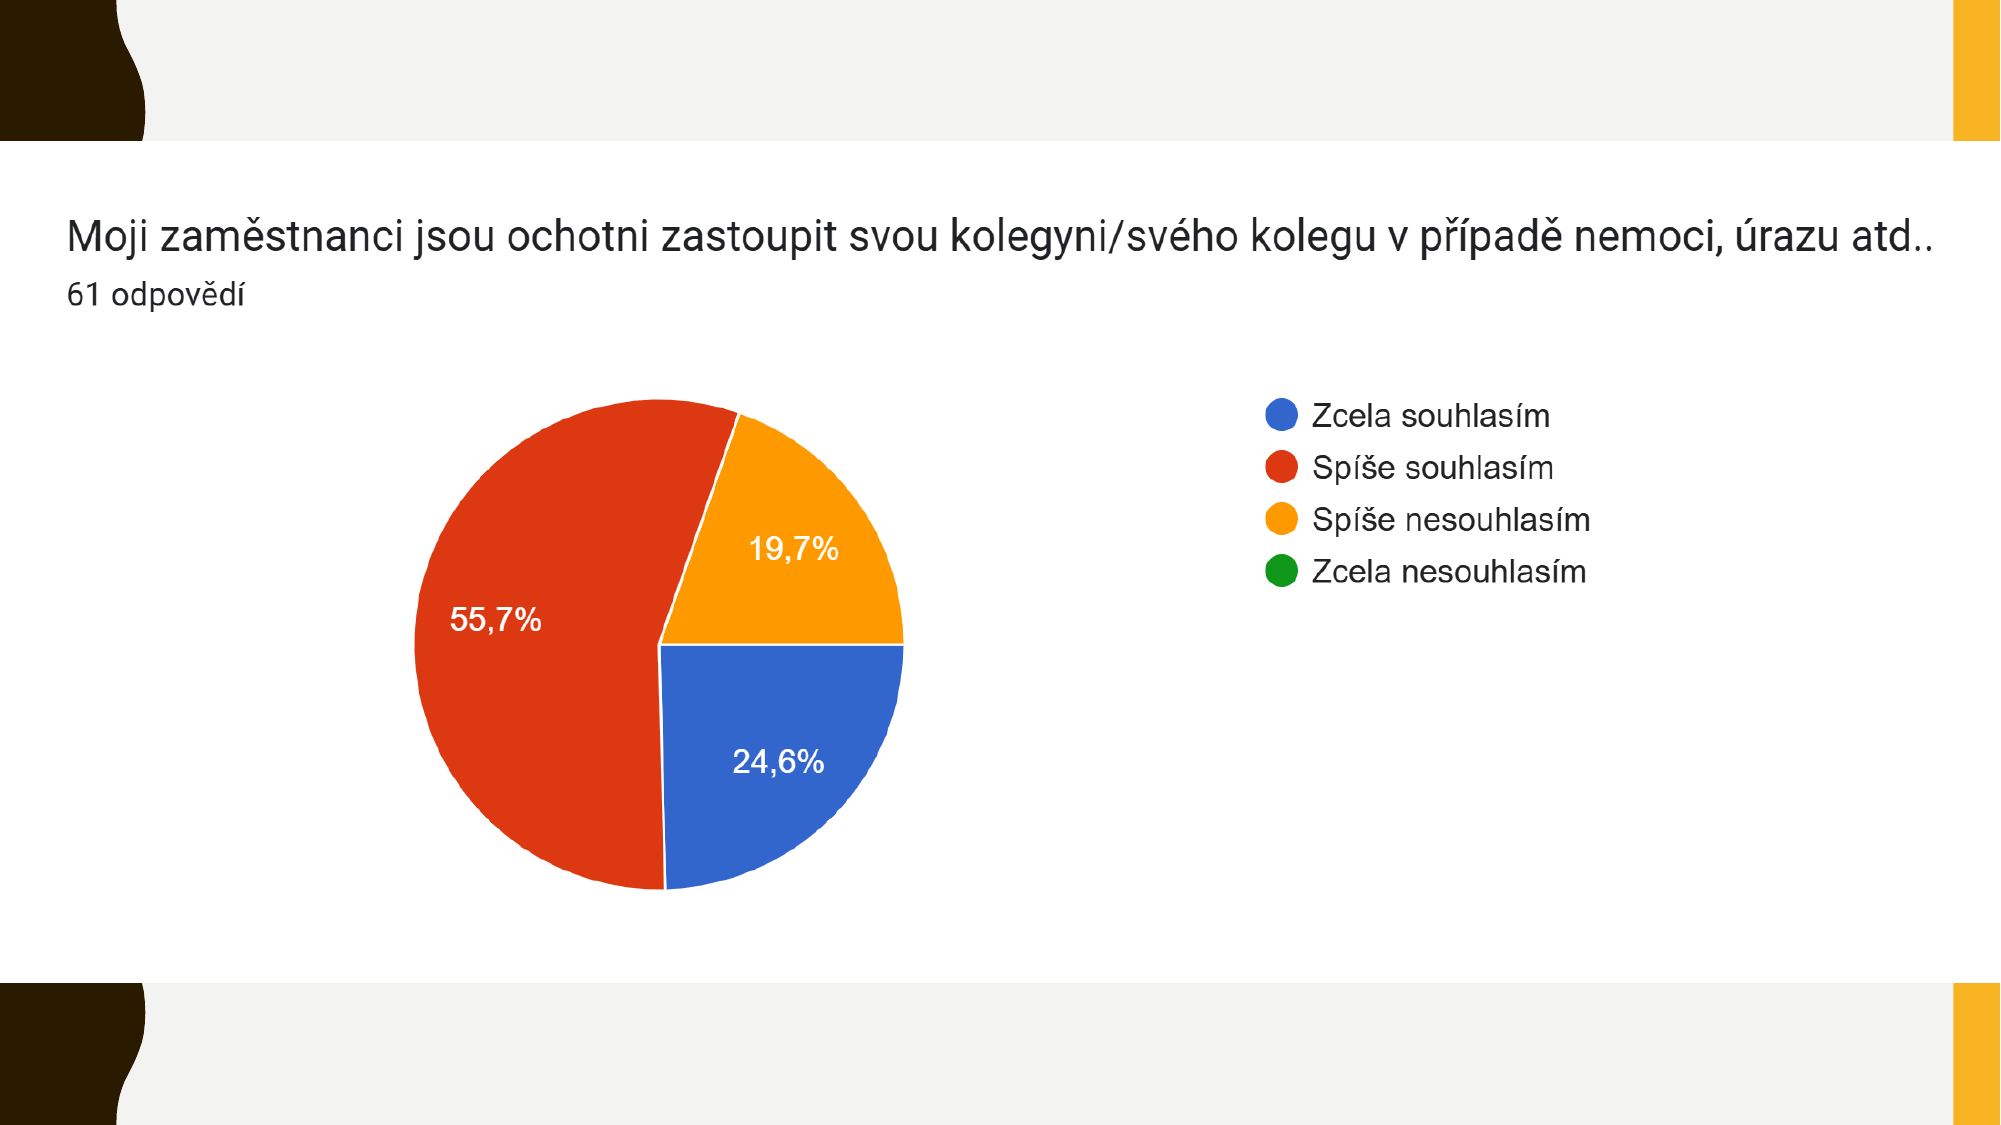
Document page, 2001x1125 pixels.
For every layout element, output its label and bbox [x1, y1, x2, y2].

picture [0, 141, 2000, 984]
